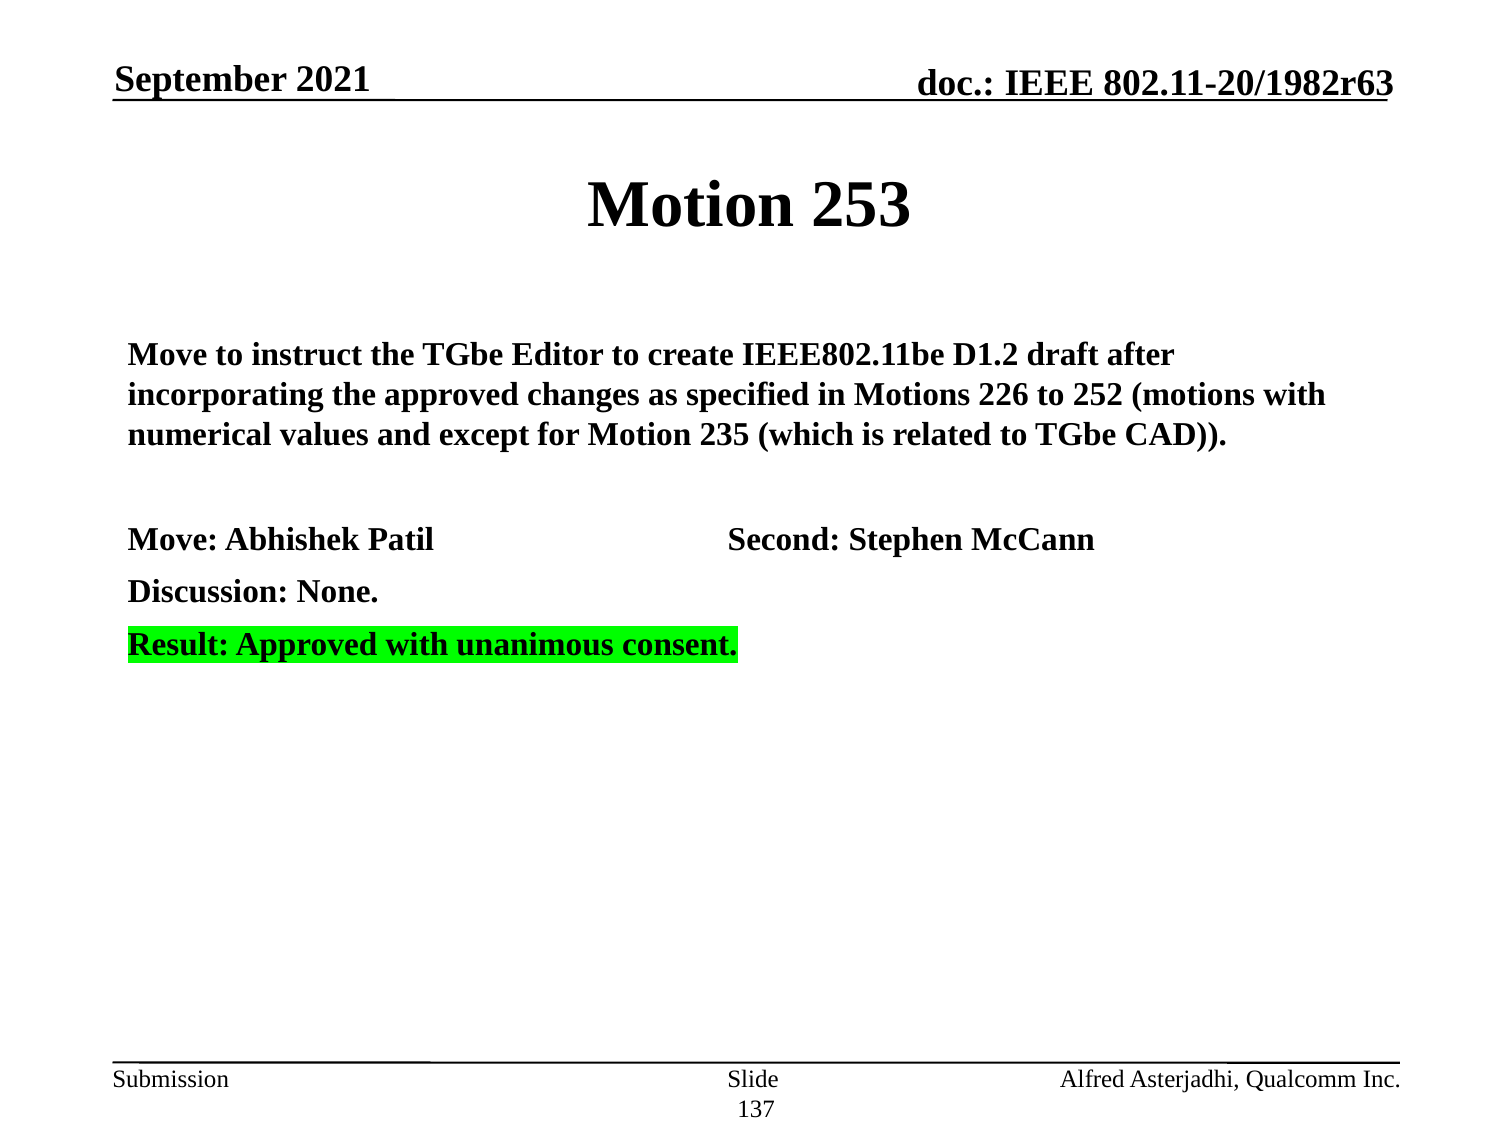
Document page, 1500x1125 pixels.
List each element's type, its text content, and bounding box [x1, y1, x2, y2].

title Motion 253 [112, 112, 1388, 288]
slide_number Slide 137 [712, 1061, 800, 1123]
footer Alfred Asterjadhi, Qualcomm Inc. [878, 1061, 1402, 1093]
list Move to instruct the TGbe Editor to create IEEE802.11be D1.2 draft after incorporating the approved changes as specified in Motions 226 to 252 (motions with numerical values and except for Motion 235 (which is related to TGbe CAD)). Move: Abhishek Patil Second: Stephen McCann Discussion: None. Result: Approved with unanimous consent. [112, 324, 1388, 1000]
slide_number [114, 54, 423, 100]
